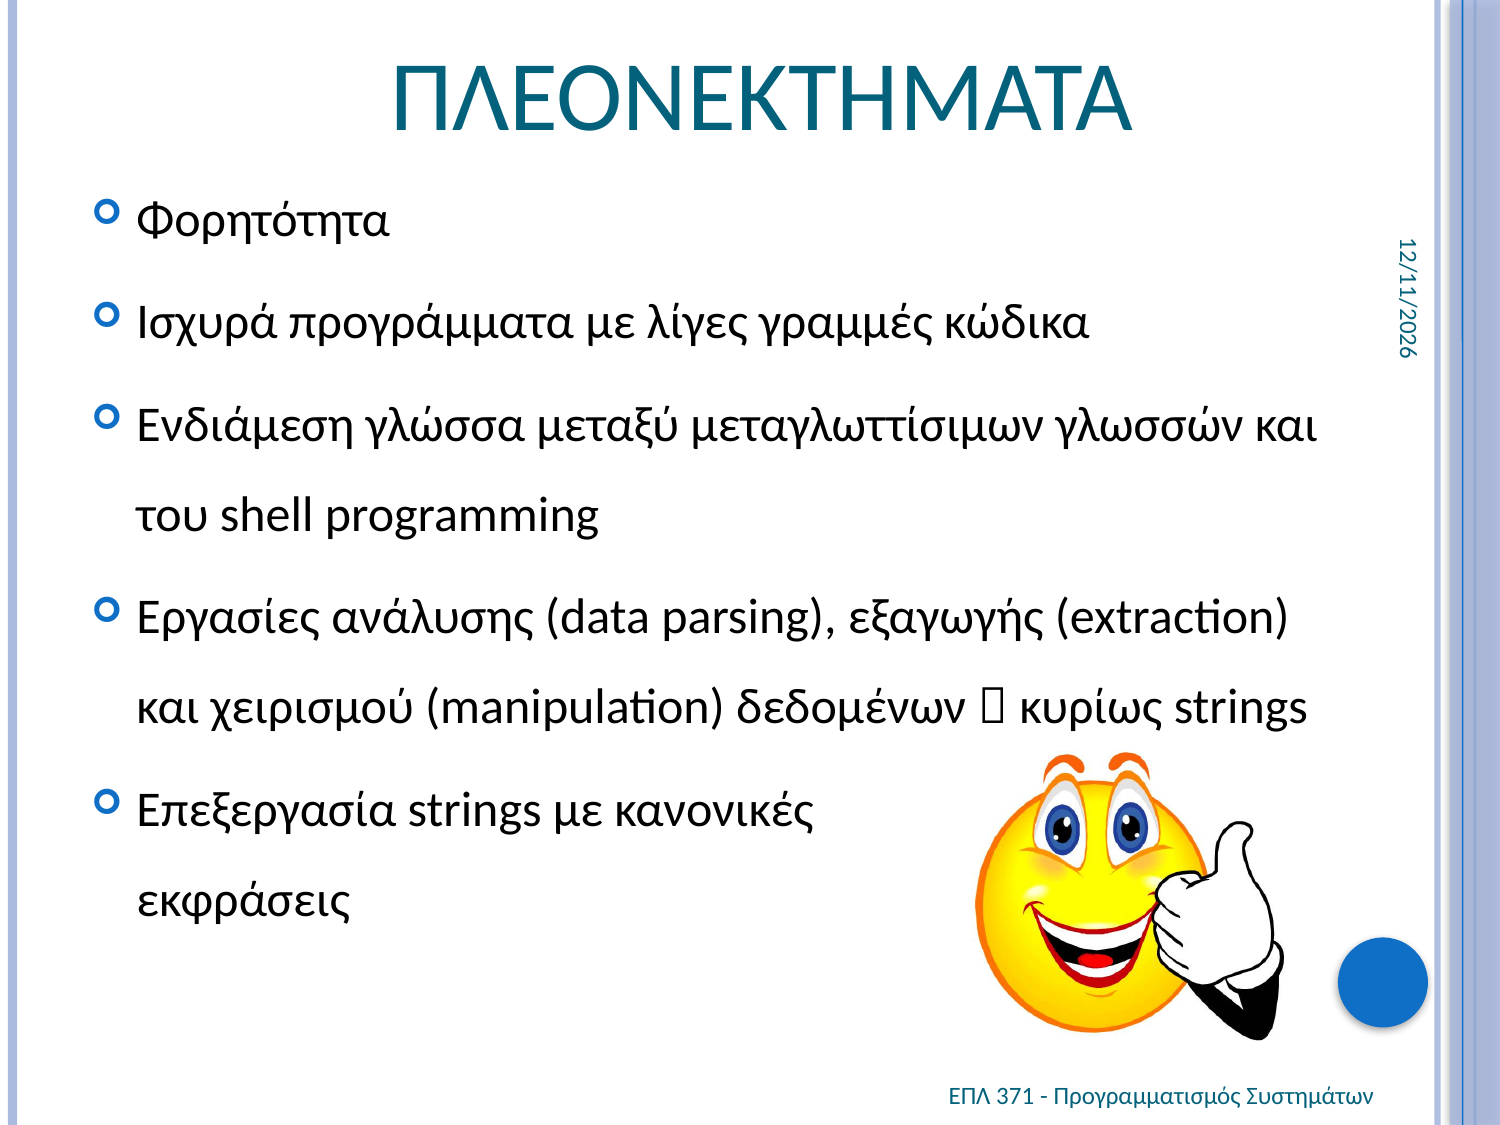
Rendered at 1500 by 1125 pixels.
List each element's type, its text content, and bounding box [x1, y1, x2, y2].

picture [962, 750, 1299, 1042]
footer ΕΠΛ 371 - Προγραμματισμός Συστημάτων [933, 1065, 1459, 1125]
title ΠΛΕΟΝΕΚΤΗΜΑΤΑ [289, 3, 1235, 149]
list Φορητότητα Ισχυρά προγράμματα με λίγες γραμμές κώδικα Ενδιάμεση γλώσσα μεταξύ μεταγλωττίσιμων γλωσσών και του shell programming Εργασίες ανάλυσης (data parsing), εξαγωγής (extraction) και χειρισμού (manipulation) δεδομένων  κυρίως strings Επεξεργασία strings με κανονικές εκφράσεις [76, 149, 1366, 1066]
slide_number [1378, 43, 1442, 374]
